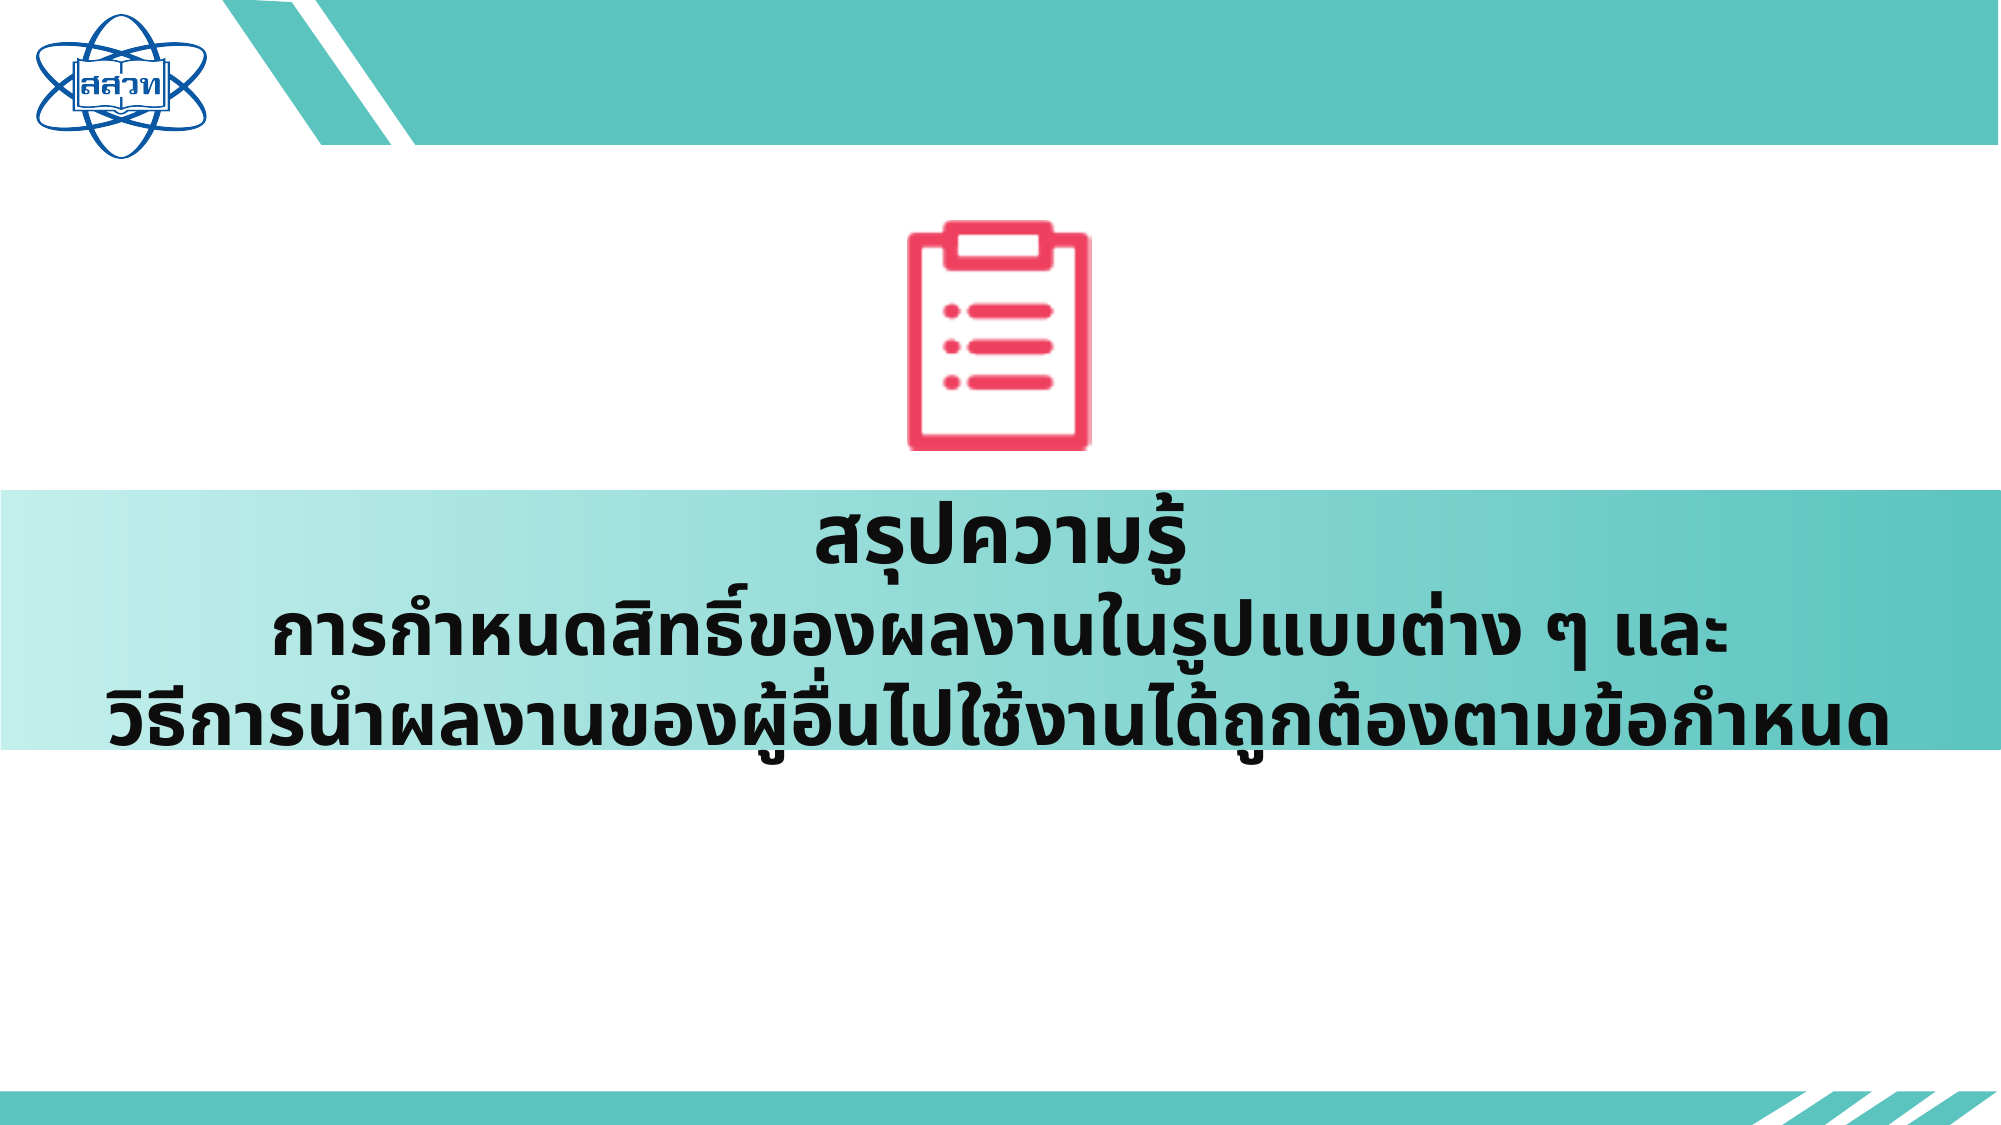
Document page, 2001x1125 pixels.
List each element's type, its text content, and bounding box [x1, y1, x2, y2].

picture [36, 14, 207, 159]
text_box สรุปความรู้ การกำหนดสิทธิ์ของผลงานในรูปแบบต่าง ๆ และ วิธีการนำผลงานของผู้อื่นไปใช้งานได้ถูกต้องตามข้อกำหนด [0, 490, 2000, 751]
picture [907, 220, 1092, 451]
